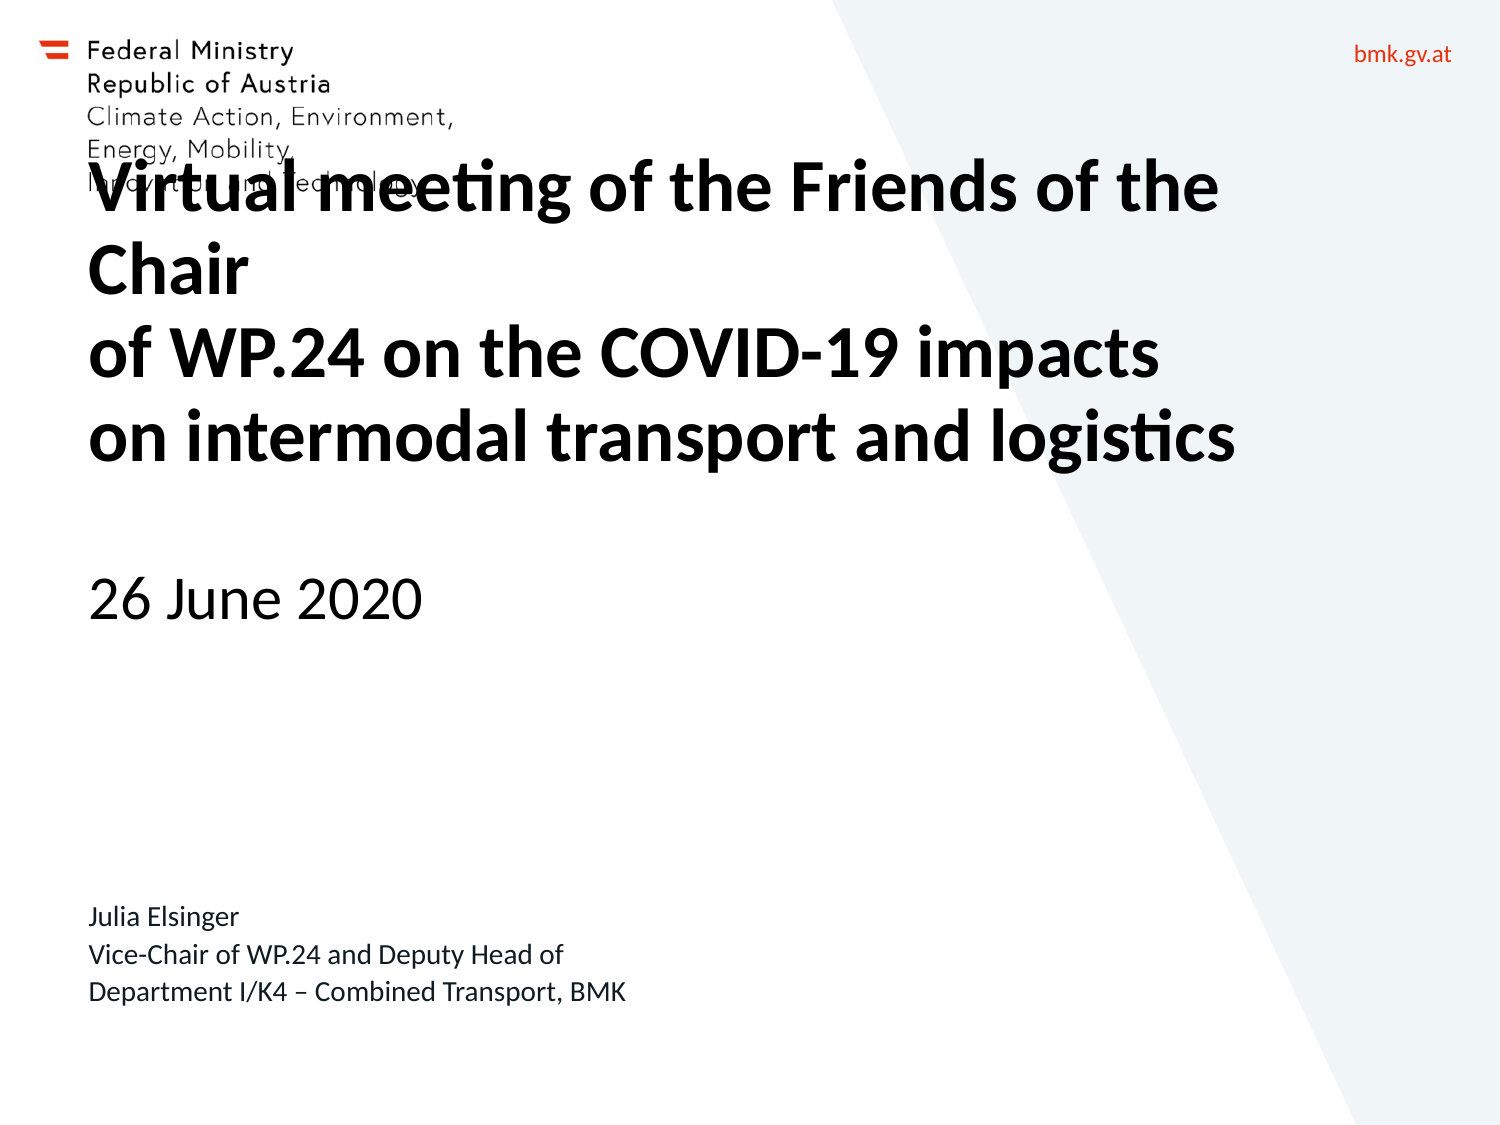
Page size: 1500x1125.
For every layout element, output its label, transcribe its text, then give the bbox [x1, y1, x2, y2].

title Virtual meeting of the Friends of the Chair of WP.24 on the COVID-19 impacts on intermodal transport and logistics [88, 208, 1398, 548]
list Julia Elsinger Vice-Chair of WP.24 and Deputy Head of Department I/K4 – Combined Transport, BMK [88, 852, 650, 1008]
picture [0, 0, 1500, 1125]
subtitle 26 June 2020 [88, 548, 1398, 853]
